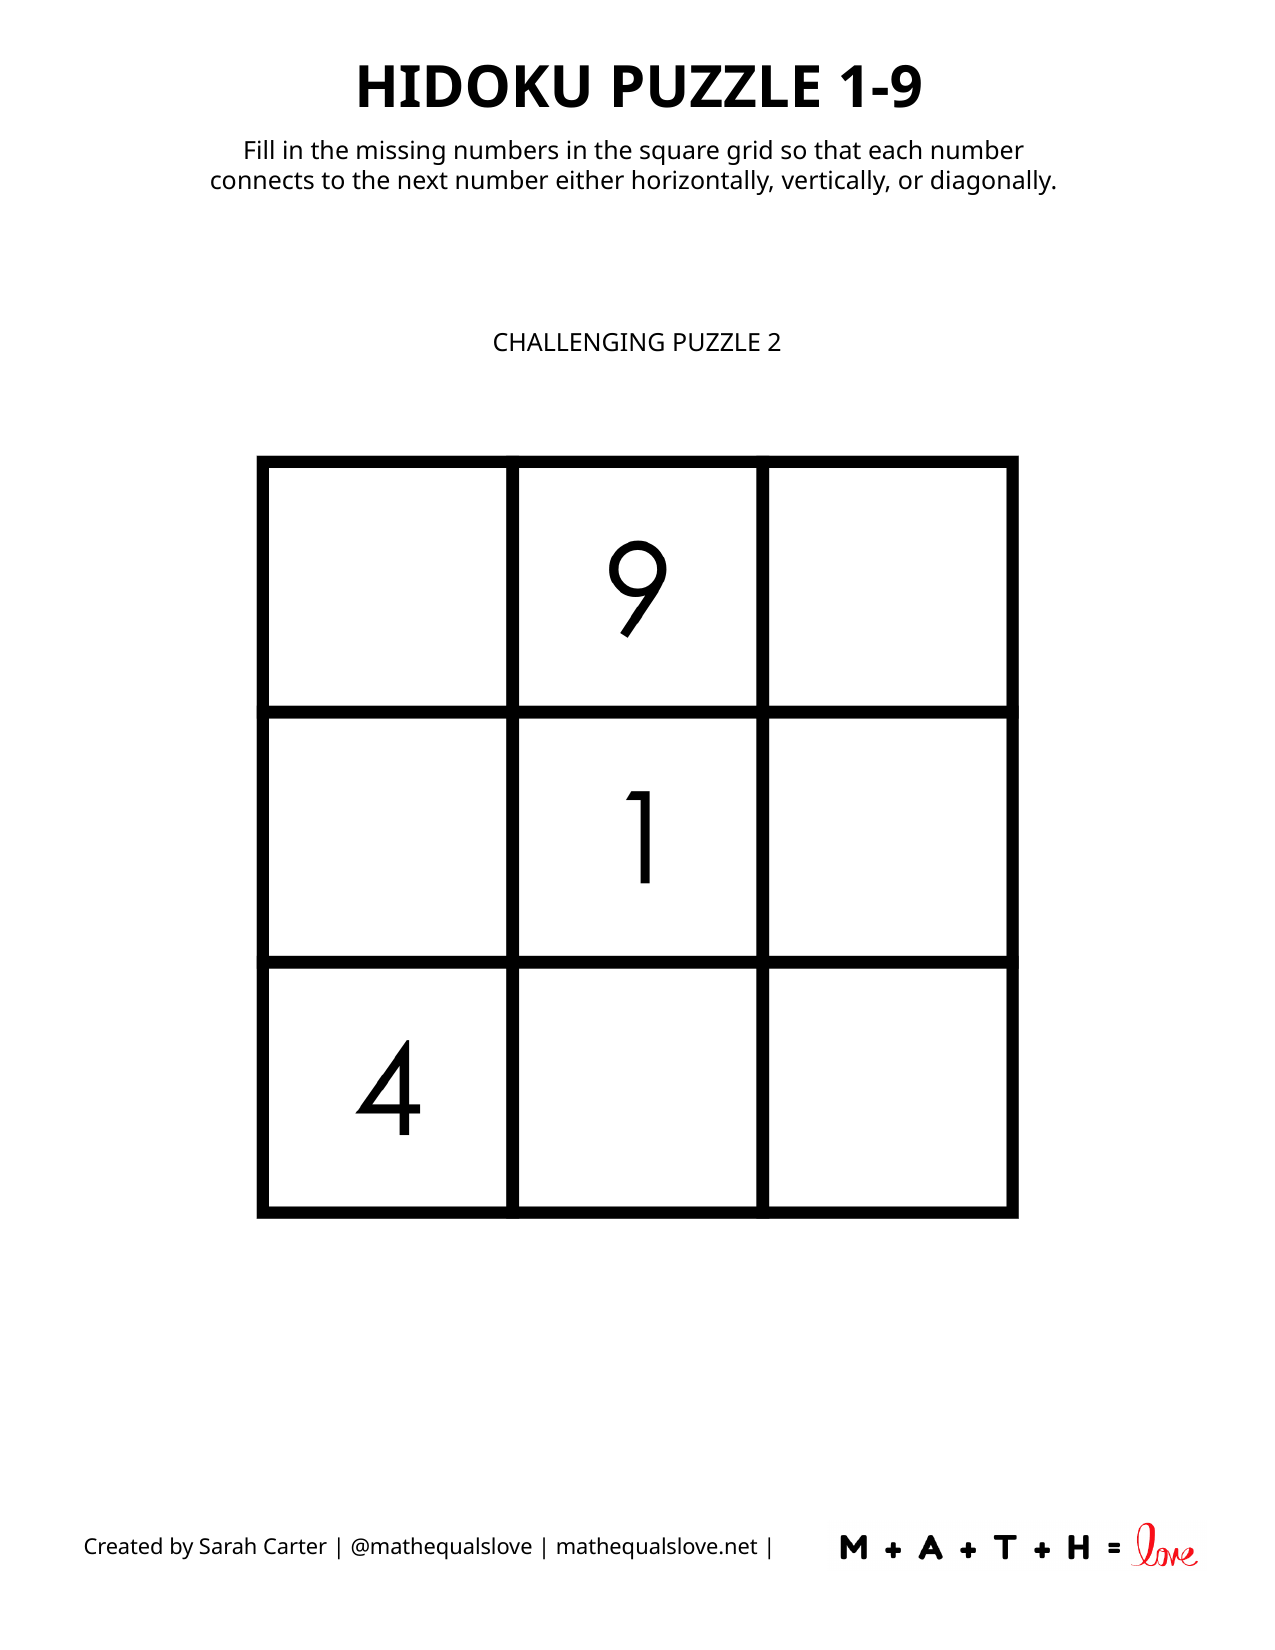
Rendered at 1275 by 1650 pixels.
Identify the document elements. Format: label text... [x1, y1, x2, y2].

text_box Created by Sarah Carter | @mathequalslove | mathequalslove.net | [68, 1525, 826, 1566]
text_box HIDOKU PUZZLE 1-9 [66, 41, 1211, 127]
text_box Fill in the missing numbers in the square grid so that each number connects to the next number either horizontally, vertically, or diagonally. [0, 127, 1275, 199]
picture [826, 1520, 1207, 1572]
picture [0, 199, 1275, 1476]
